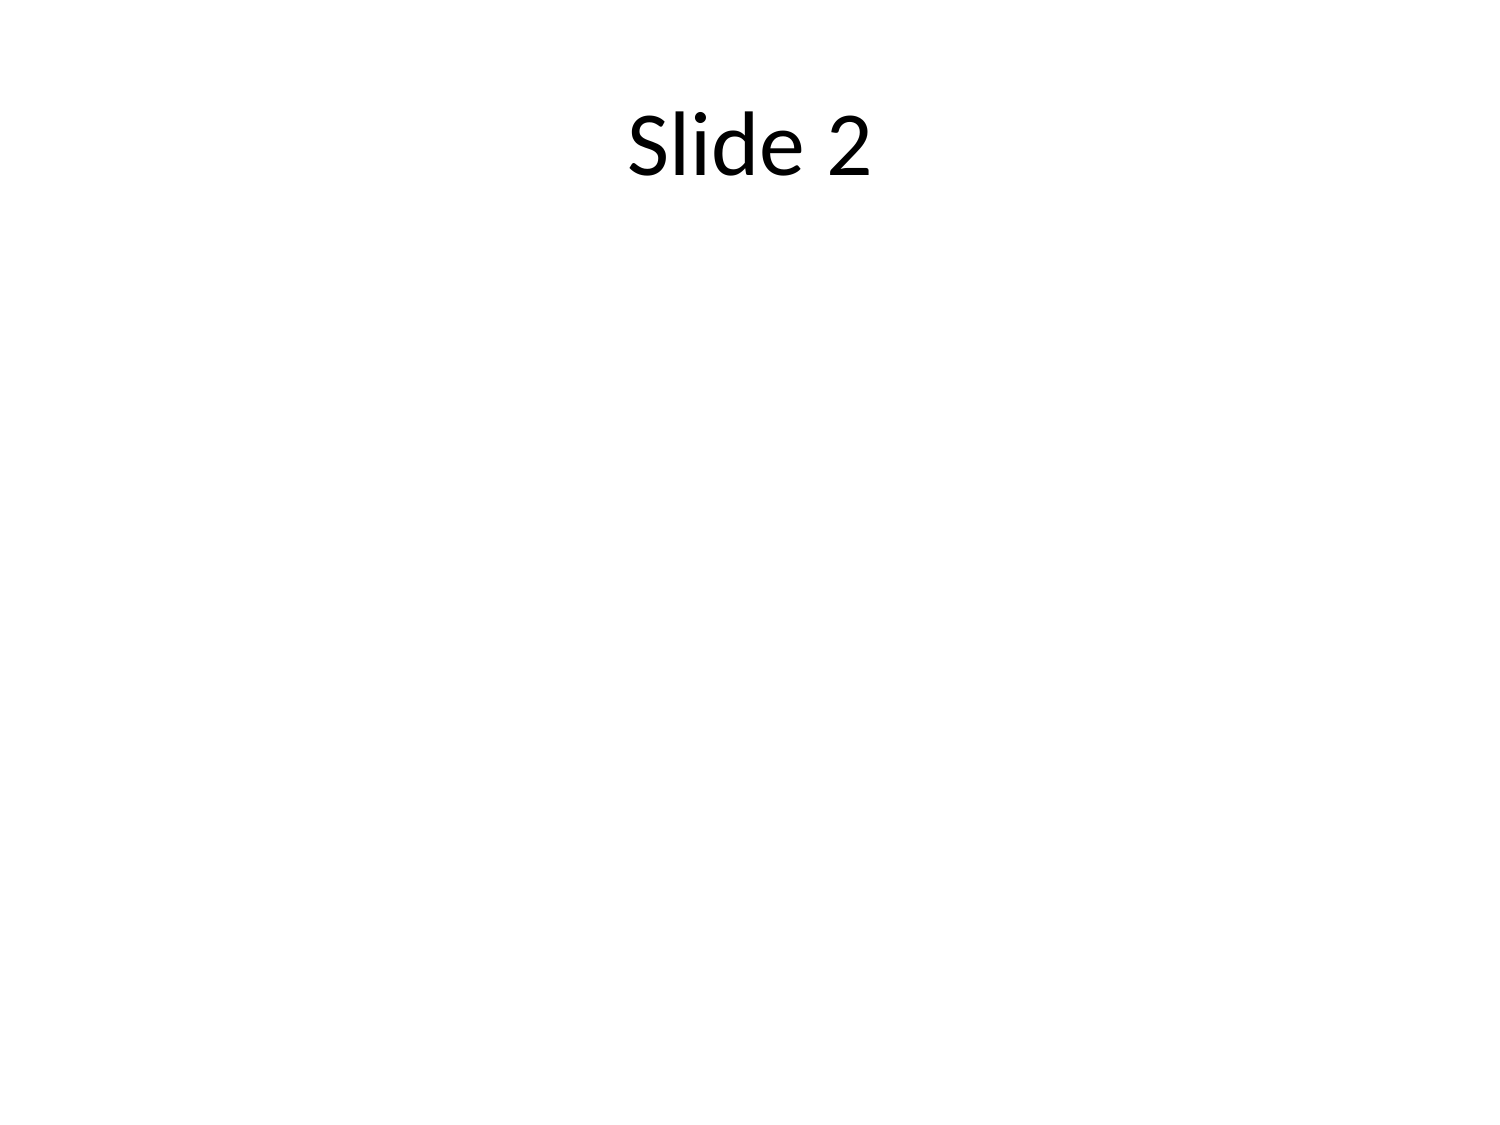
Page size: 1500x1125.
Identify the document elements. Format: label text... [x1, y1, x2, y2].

title Slide 2 [75, 45, 1425, 233]
